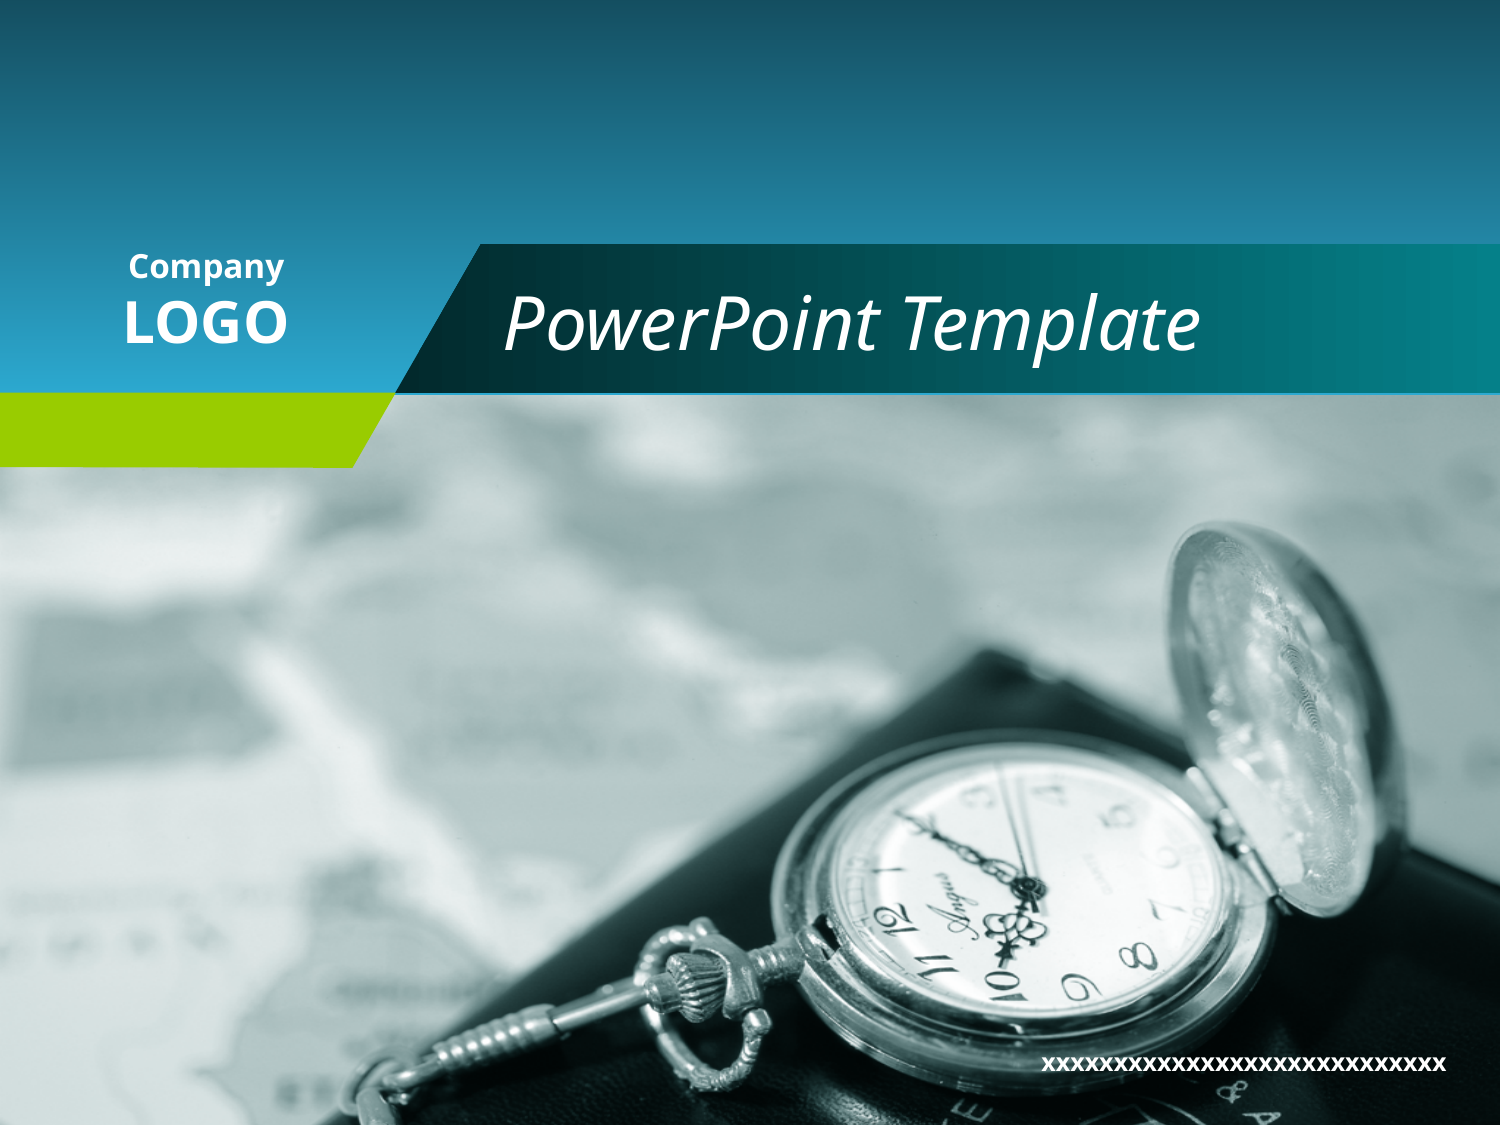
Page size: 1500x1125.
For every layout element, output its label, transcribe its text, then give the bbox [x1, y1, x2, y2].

subtitle xxxxxxxxxxxxxxxxxxxxxxxxxxxx [299, 1038, 1463, 1090]
title PowerPoint Template [487, 237, 1476, 404]
picture [0, 394, 1500, 1125]
